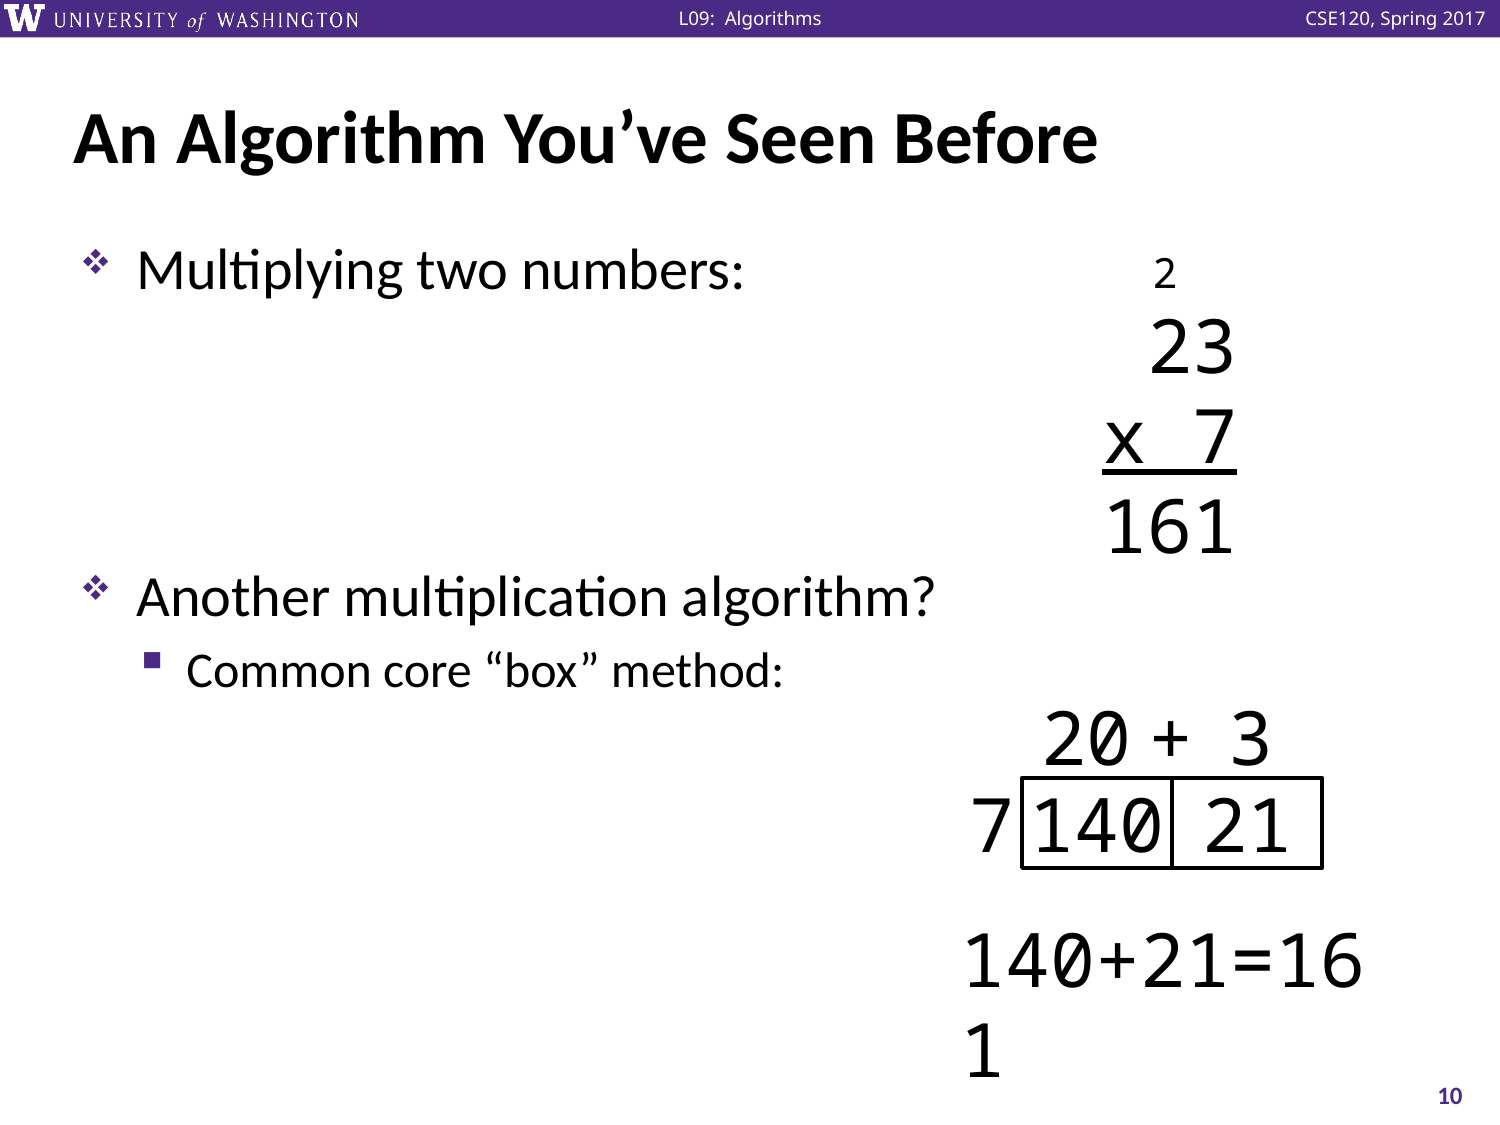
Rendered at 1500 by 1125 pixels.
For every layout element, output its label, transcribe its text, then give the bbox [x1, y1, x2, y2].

picture [4, 4, 358, 32]
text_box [959, 689, 1385, 1005]
slide_number 10 [1400, 1065, 1500, 1125]
text_box 2 23 x 7 161 [1087, 241, 1252, 577]
title An Algorithm You’ve Seen Before [58, 71, 1438, 197]
list Multiplying two numbers: Another multiplication algorithm? Common core “box” method: [64, 223, 1438, 1040]
